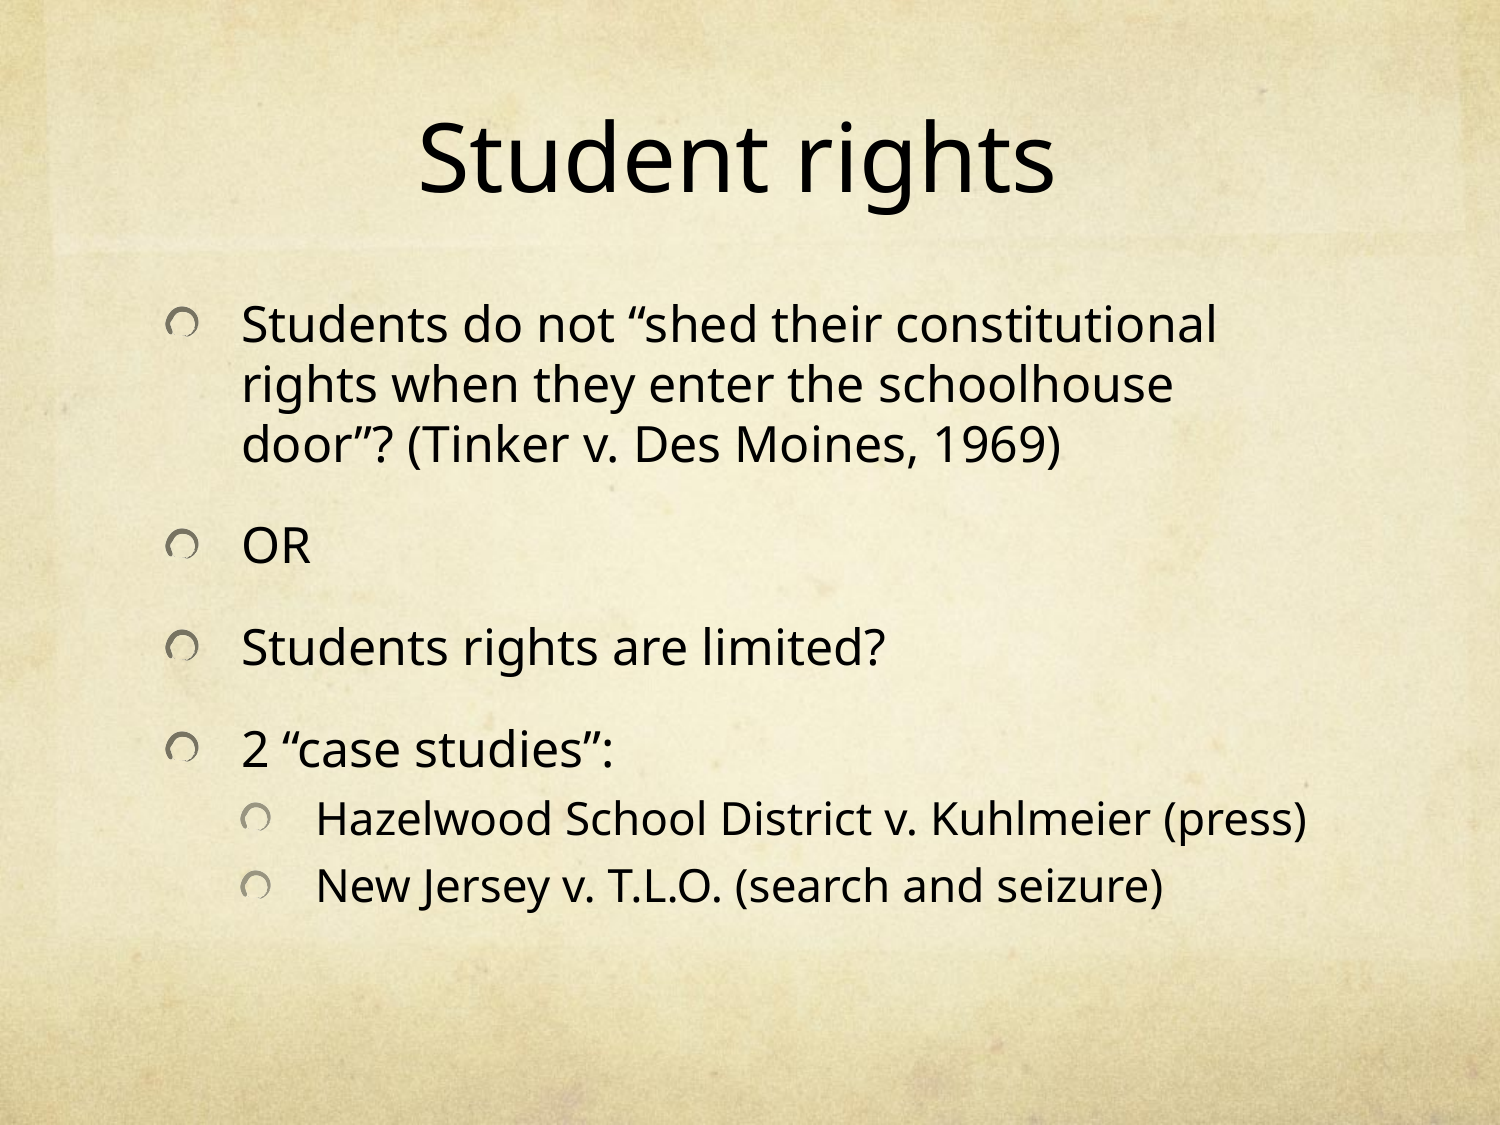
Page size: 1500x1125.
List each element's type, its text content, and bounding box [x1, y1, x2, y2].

title Student rights [150, 82, 1350, 225]
list Students do not “shed their constitutional rights when they enter the schoolhouse door”? (Tinker v. Des Moines, 1969) OR Students rights are limited? 2 “case studies”: Hazelwood School District v. Kuhlmeier (press) New Jersey v. T.L.O. (search and seizure) [150, 284, 1350, 950]
picture [0, 0, 1500, 1125]
